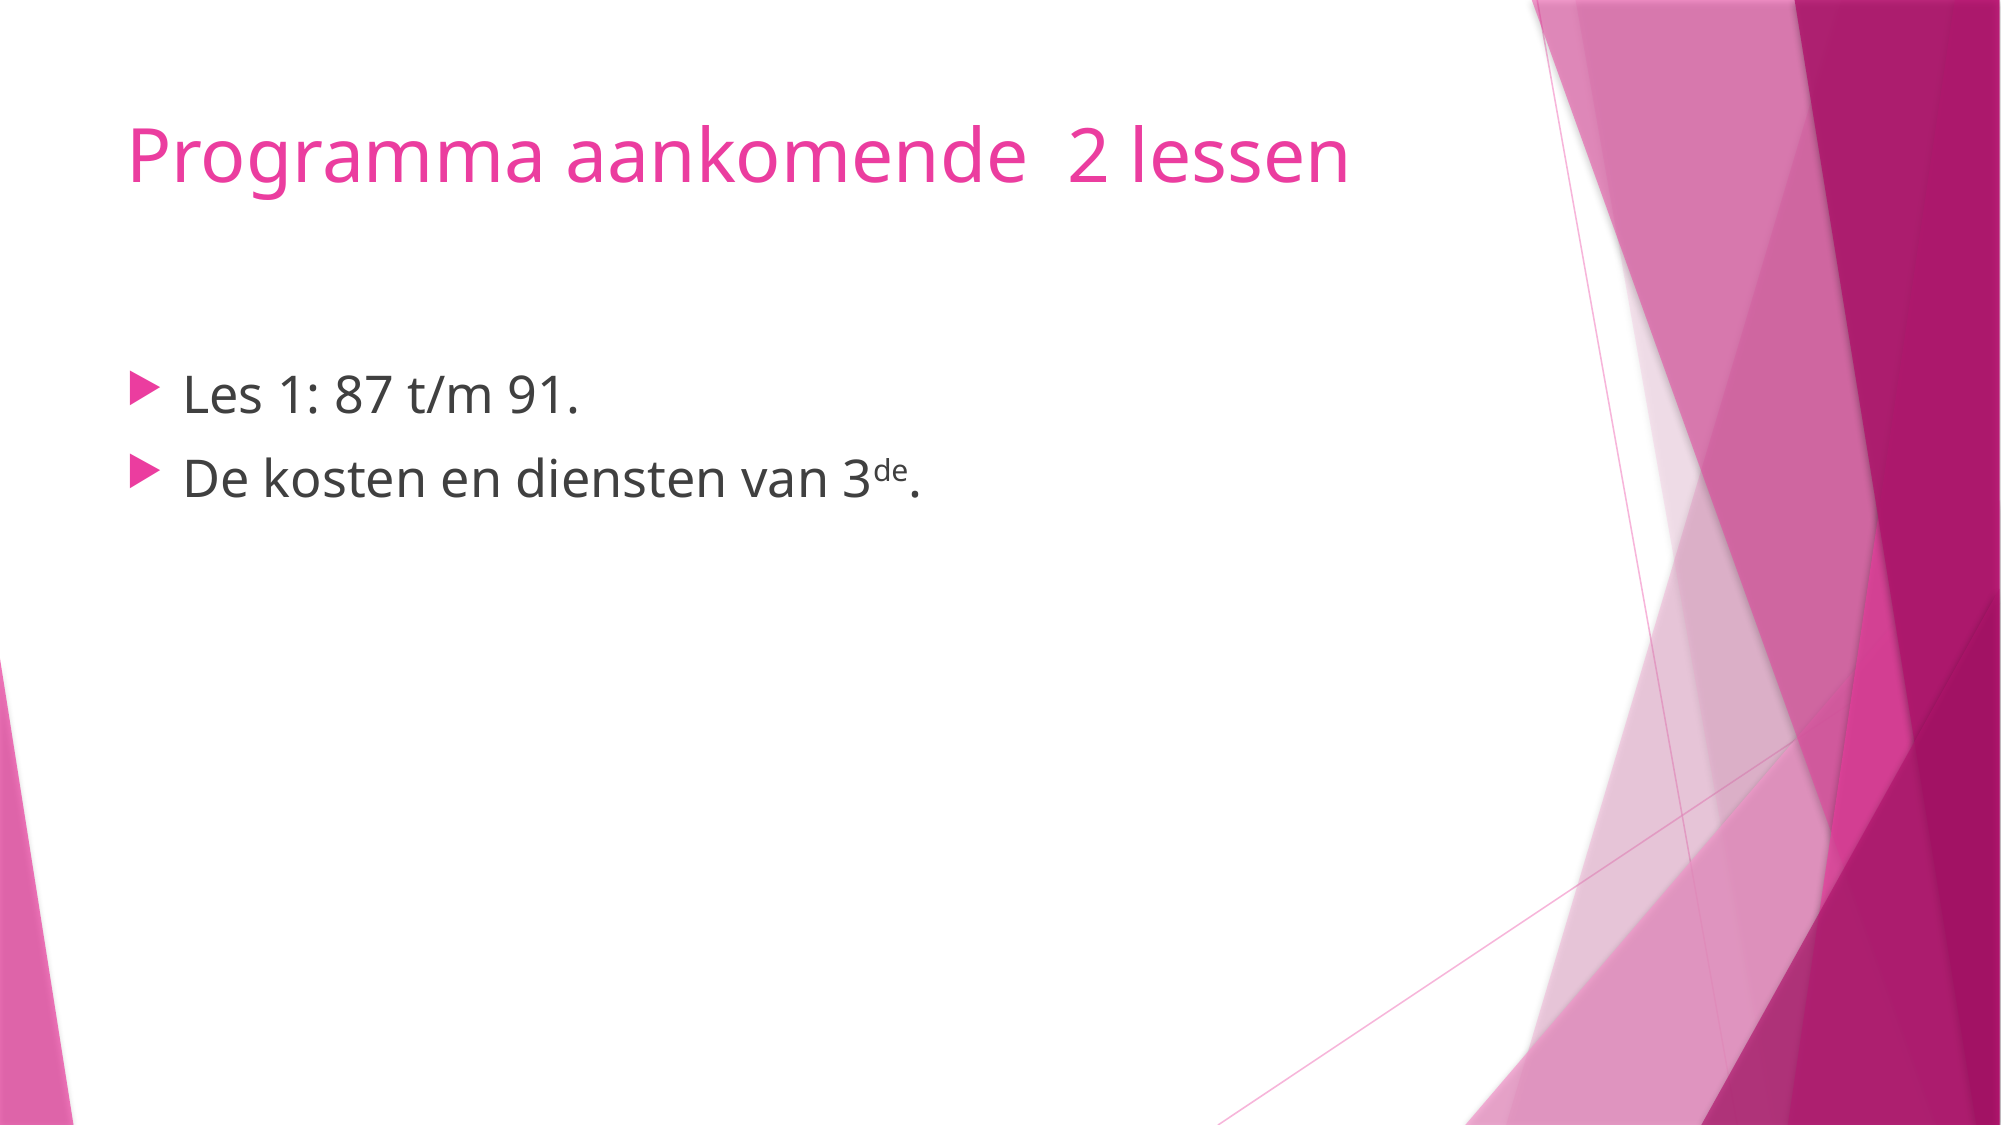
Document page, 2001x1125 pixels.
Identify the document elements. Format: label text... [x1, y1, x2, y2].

title Programma aankomende 2 lessen [111, 99, 1522, 317]
list Les 1: 87 t/m 91. De kosten en diensten van 3de. [111, 354, 1522, 992]
